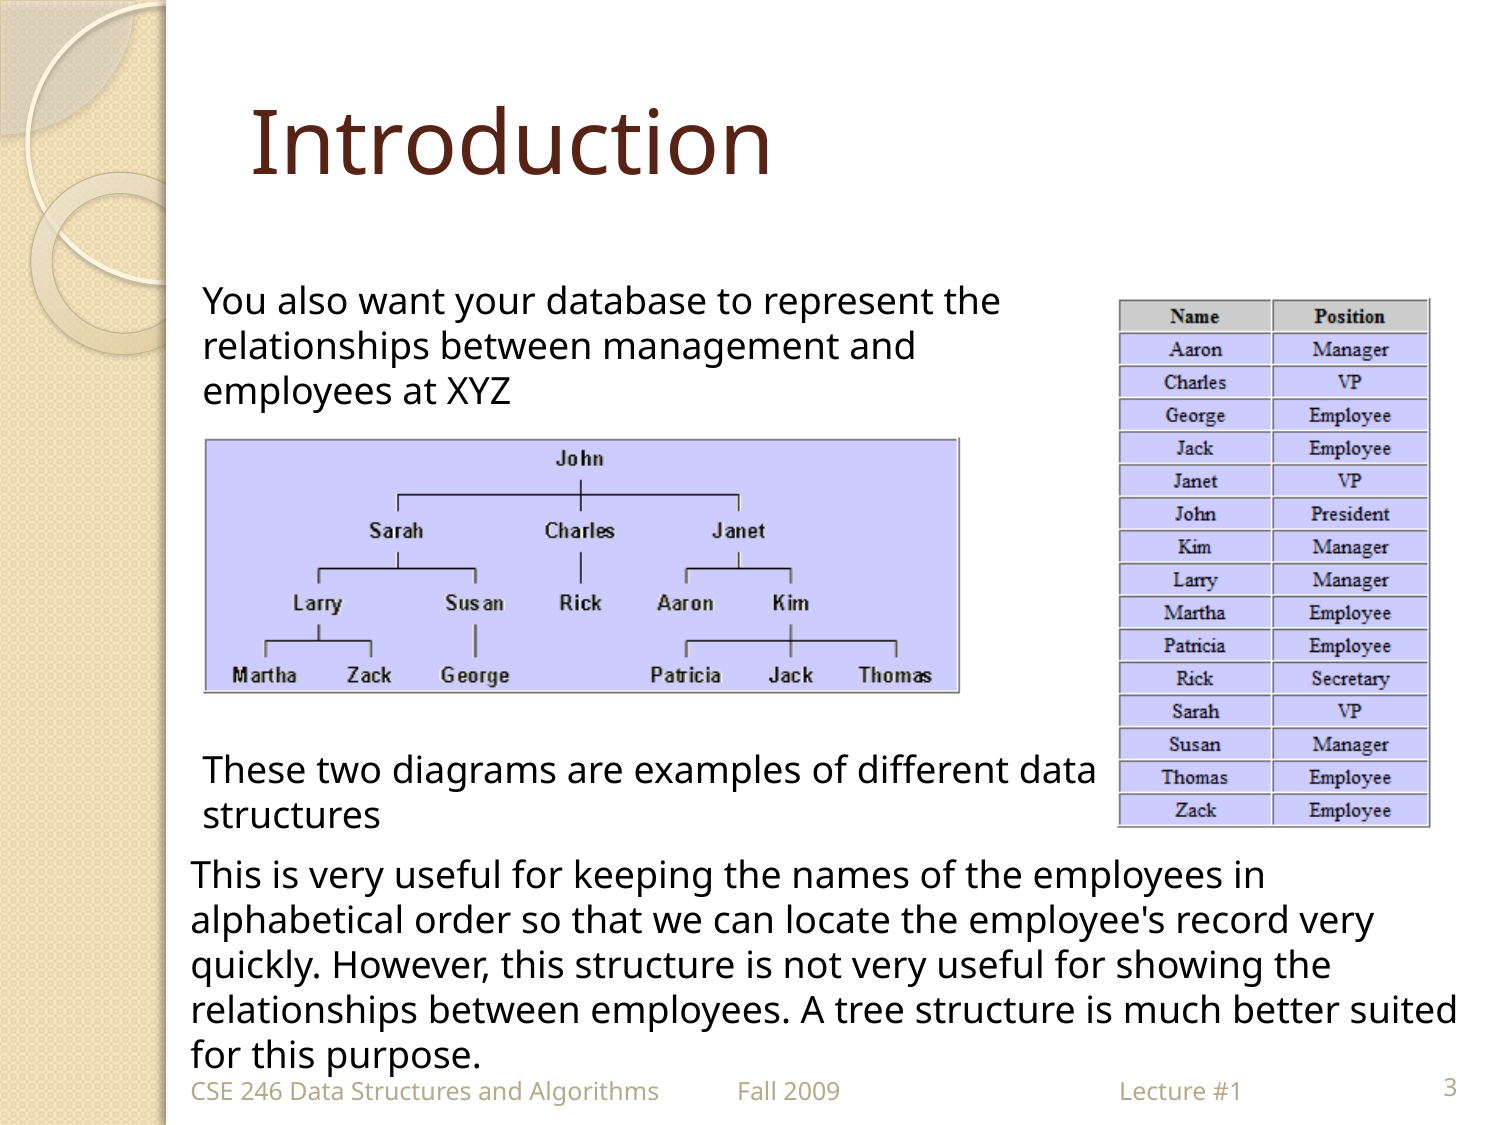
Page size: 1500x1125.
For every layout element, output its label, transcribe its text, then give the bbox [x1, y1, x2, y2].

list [1113, 292, 1437, 839]
text_box This is very useful for keeping the names of the employees in alphabetical order so that we can locate the employee's record very quickly. However, this structure is not very useful for showing the relationships between employees. A tree structure is much better suited for this purpose. [175, 843, 1477, 1034]
slide_number 3 [1413, 1034, 1488, 1113]
text_box You also want your database to represent the relationships between management and employees at XYZ [187, 269, 1090, 420]
title Introduction [235, 45, 1466, 233]
picture [198, 433, 969, 700]
text_box These two diagrams are examples of different data structures [187, 738, 1107, 843]
footer CSE 246 Data Structures and Algorithms Fall 2009 Lecture #1 [175, 1034, 1413, 1113]
